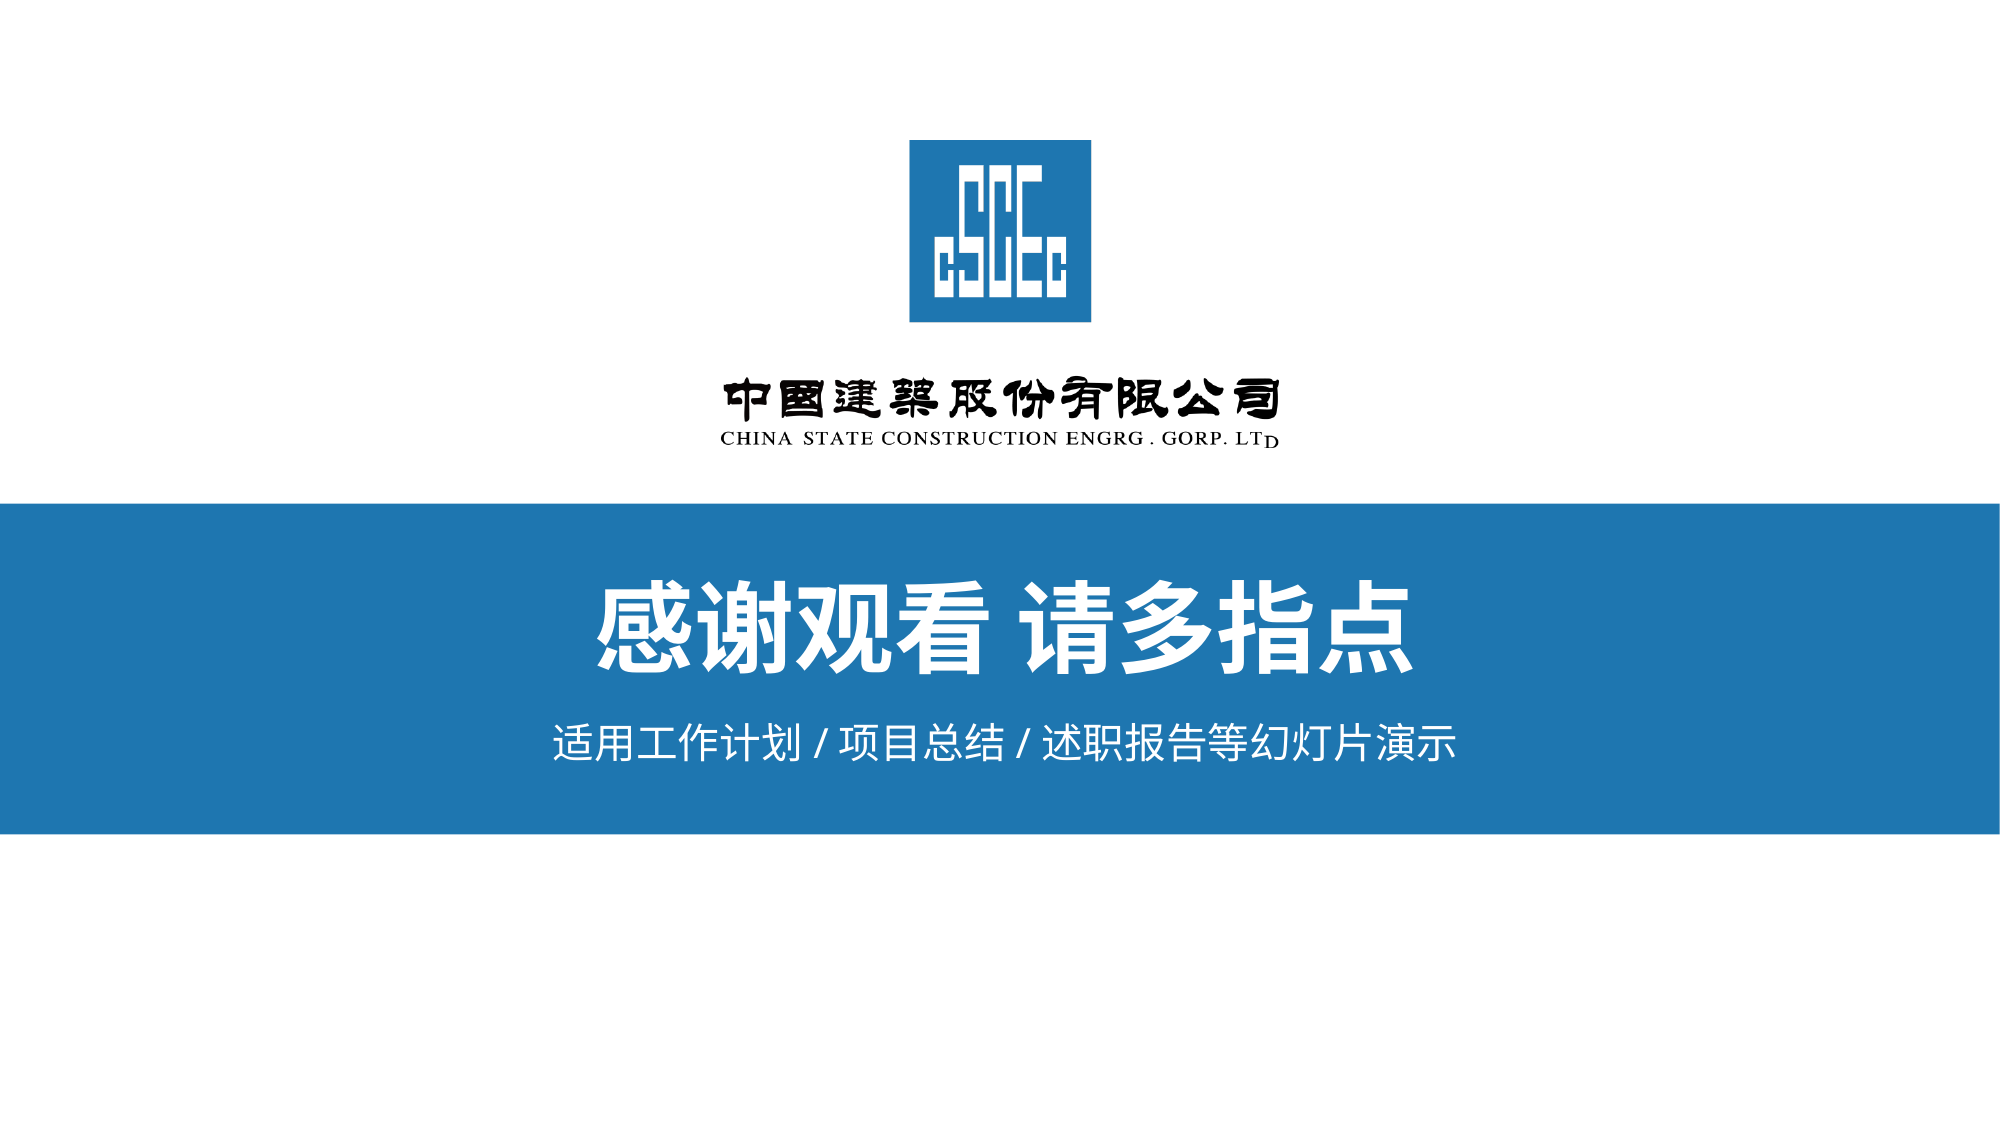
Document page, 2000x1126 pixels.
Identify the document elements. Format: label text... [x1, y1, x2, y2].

text_box [0, 501, 2000, 836]
picture [721, 140, 1279, 448]
text_box 感谢观看 请多指点 [361, 557, 1650, 693]
text_box 适用工作计划/项目总结/述职报告等幻灯片演示 [509, 709, 1502, 775]
